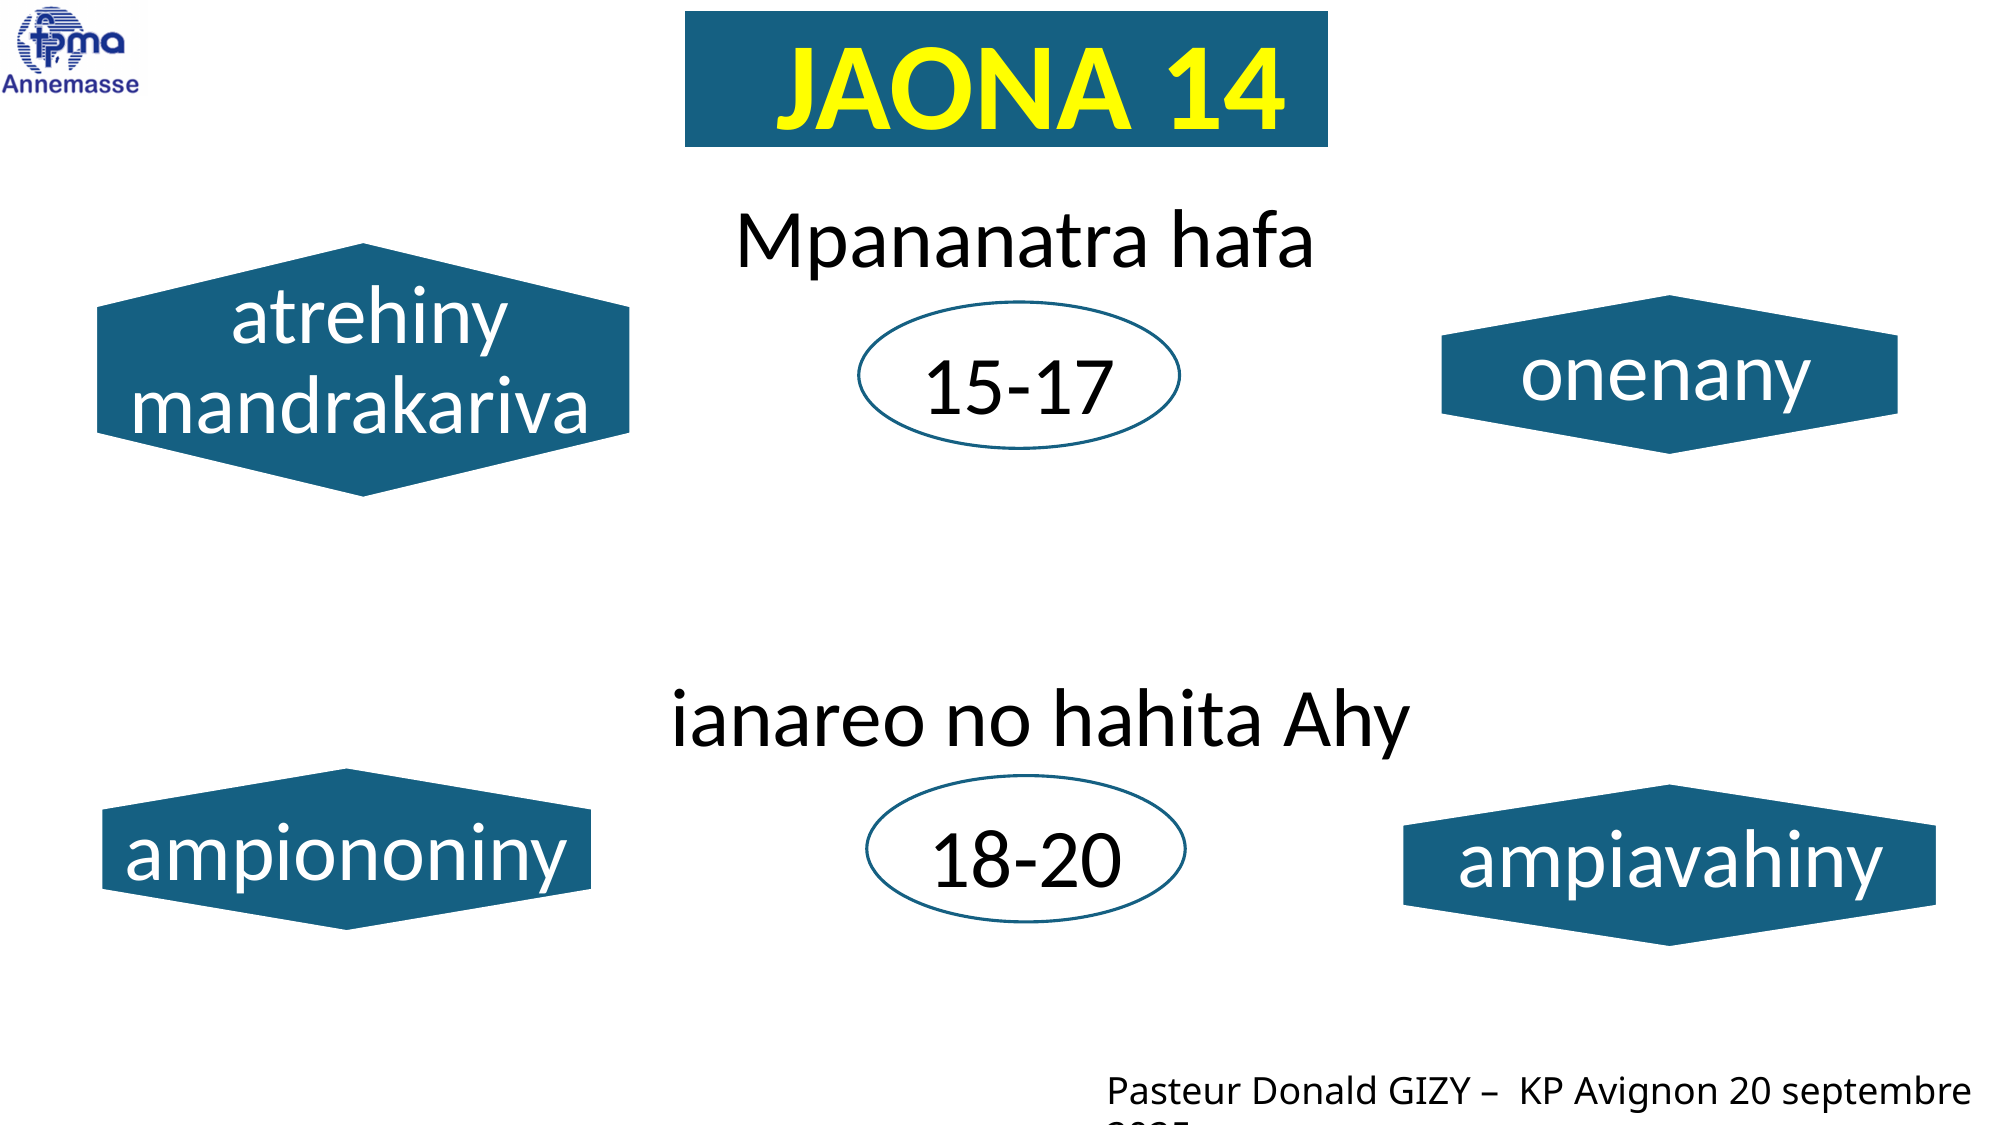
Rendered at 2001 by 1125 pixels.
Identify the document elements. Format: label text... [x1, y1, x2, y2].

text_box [655, 8, 1331, 150]
text_box 15-17 [857, 300, 1182, 450]
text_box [99, 719, 594, 933]
picture [0, 0, 149, 96]
text_box Pasteur Donald GIZY – KP Avignon 20 septembre 2025 [1091, 1059, 2000, 1125]
text_box 18-20 [865, 774, 1187, 924]
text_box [94, 193, 633, 531]
text_box ianareo no hahita Ahy [642, 656, 1440, 771]
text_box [1426, 292, 1901, 457]
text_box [1400, 771, 1939, 950]
text_box Mpananatra hafa [699, 176, 1352, 292]
